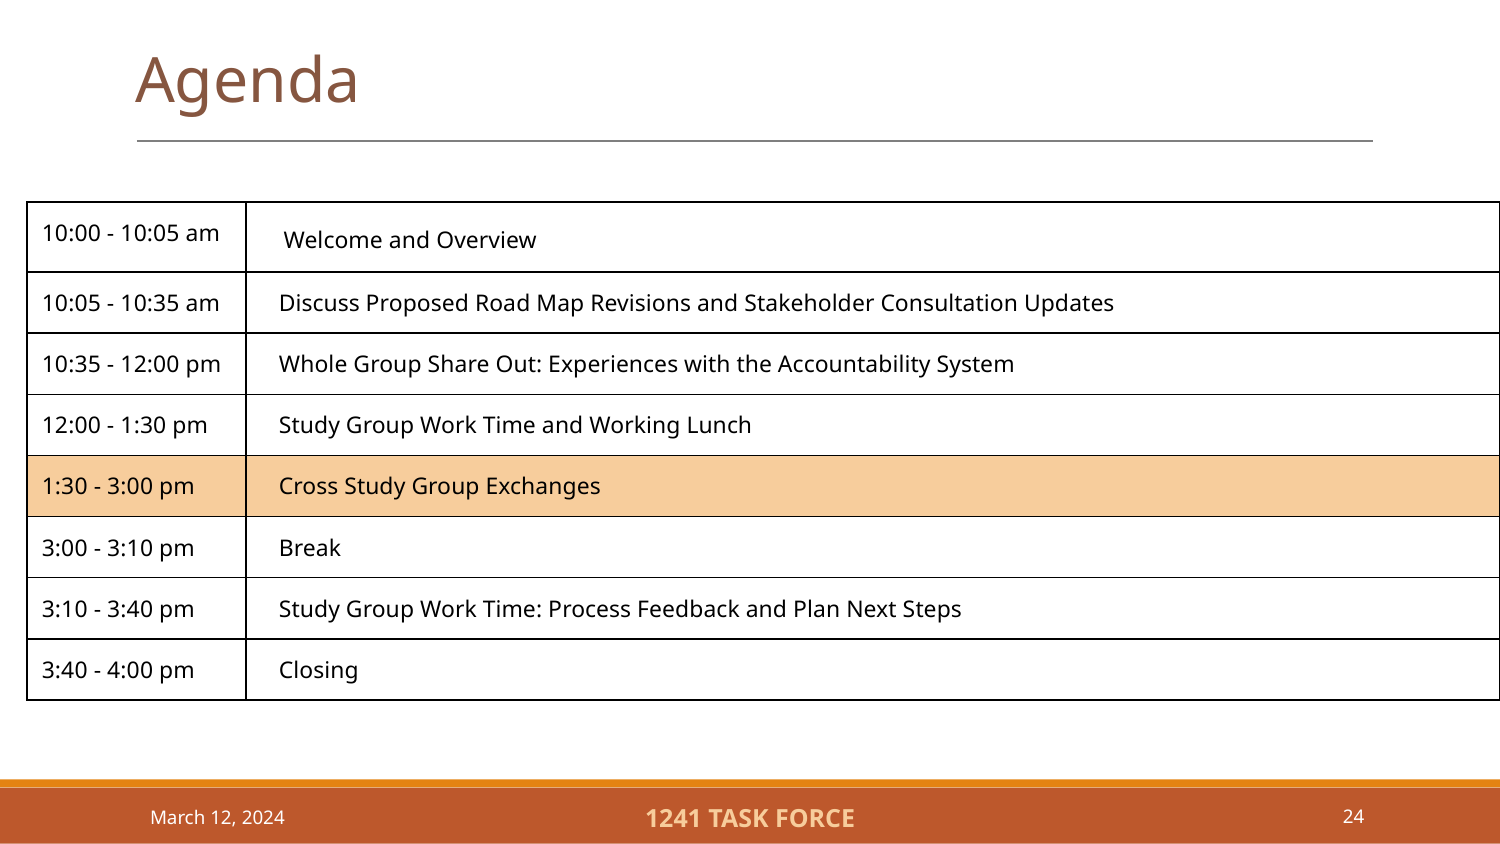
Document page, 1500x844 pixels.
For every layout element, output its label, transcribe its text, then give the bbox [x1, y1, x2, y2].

table_cell Study Group Work Time: Process Feedback and Plan Next Steps [247, 578, 1499, 638]
table_cell 12:00 - 1:30 pm [28, 395, 245, 455]
table_cell 3:40 - 4:00 pm [28, 640, 245, 699]
table_cell Break [247, 517, 1499, 577]
slide_number 24 [1218, 794, 1380, 840]
table_cell 10:05 - 10:35 am [28, 273, 245, 332]
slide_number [135, 794, 440, 840]
table_cell Whole Group Share Out: Experiences with the Accountability System [247, 334, 1499, 394]
footer 1241 TASK FORCE [453, 794, 1047, 840]
table_cell Closing [247, 640, 1499, 699]
table_header 10:00 - 10:05 am [28, 203, 245, 271]
table_header Welcome and Overview [247, 203, 1499, 271]
table_cell 3:00 - 3:10 pm [28, 517, 245, 577]
table_cell 10:35 - 12:00 pm [28, 334, 245, 394]
table_cell Discuss Proposed Road Map Revisions and Stakeholder Consultation Updates [247, 273, 1499, 332]
table_cell 1:30 - 3:00 pm [28, 456, 245, 516]
table_cell Cross Study Group Exchanges [247, 456, 1499, 516]
table_cell 3:10 - 3:40 pm [28, 578, 245, 638]
table_cell Study Group Work Time and Working Lunch [247, 395, 1499, 455]
title Agenda [135, 29, 1373, 125]
